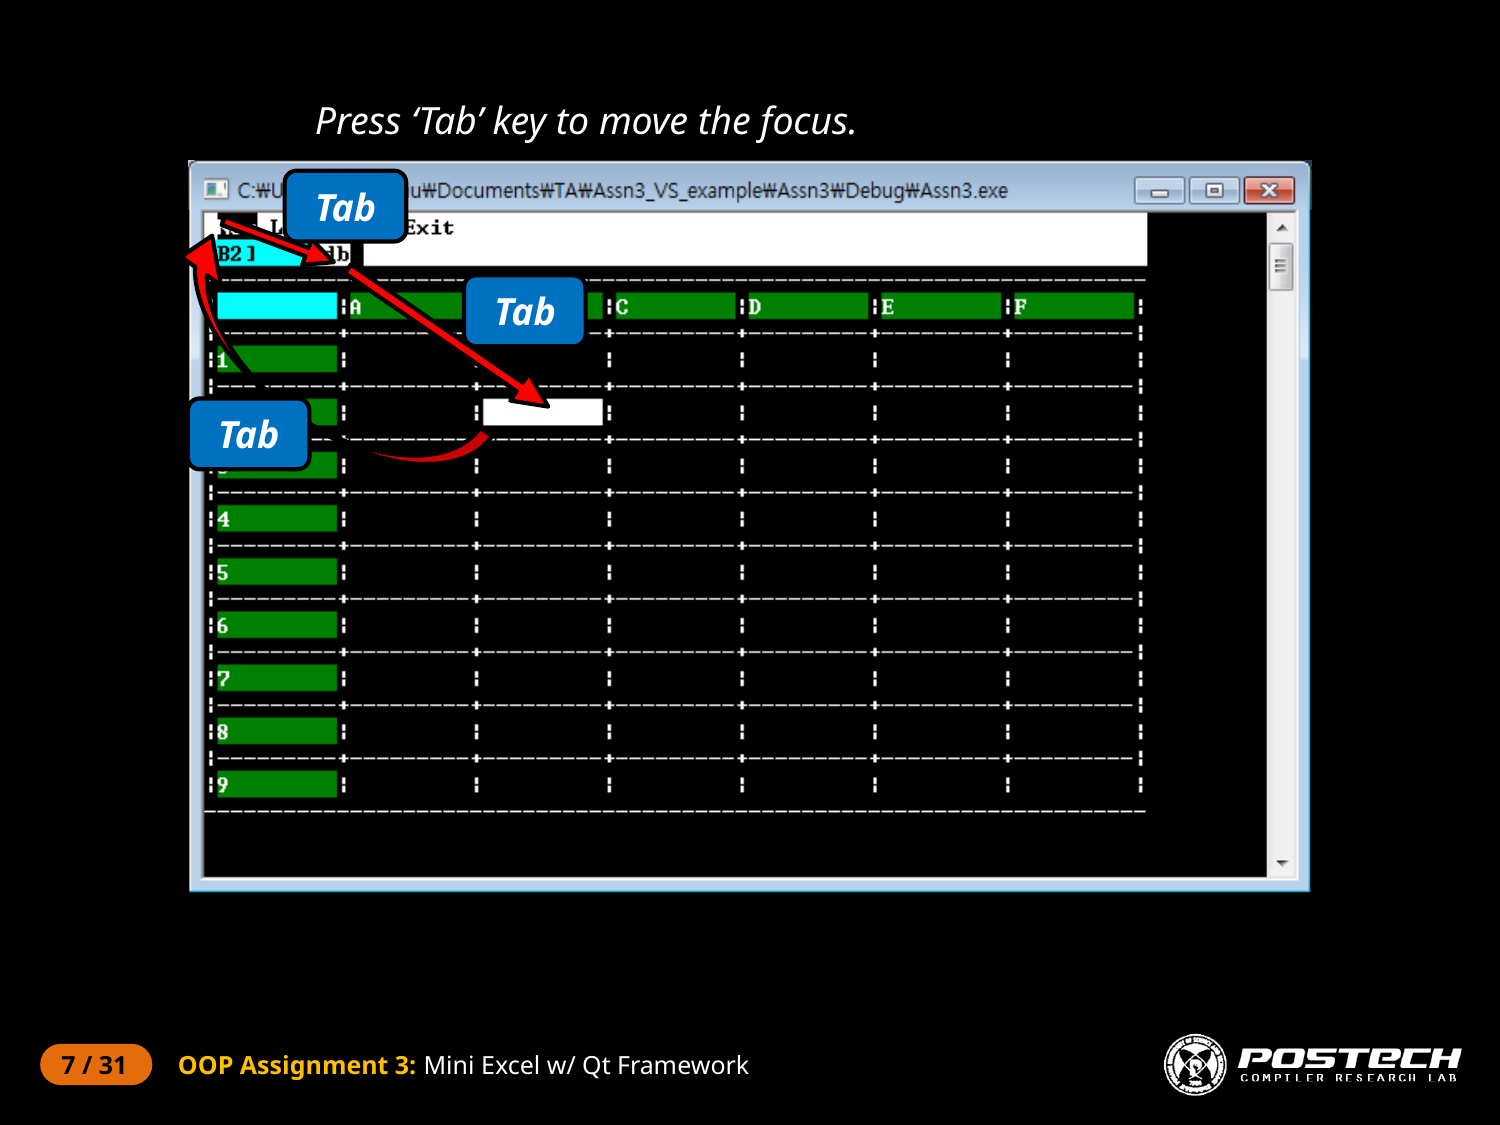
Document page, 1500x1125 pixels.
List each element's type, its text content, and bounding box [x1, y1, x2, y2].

picture [1227, 1048, 1474, 1094]
picture [188, 160, 1312, 894]
text_box Press ‘Tab’ key to move the focus. [300, 89, 874, 150]
